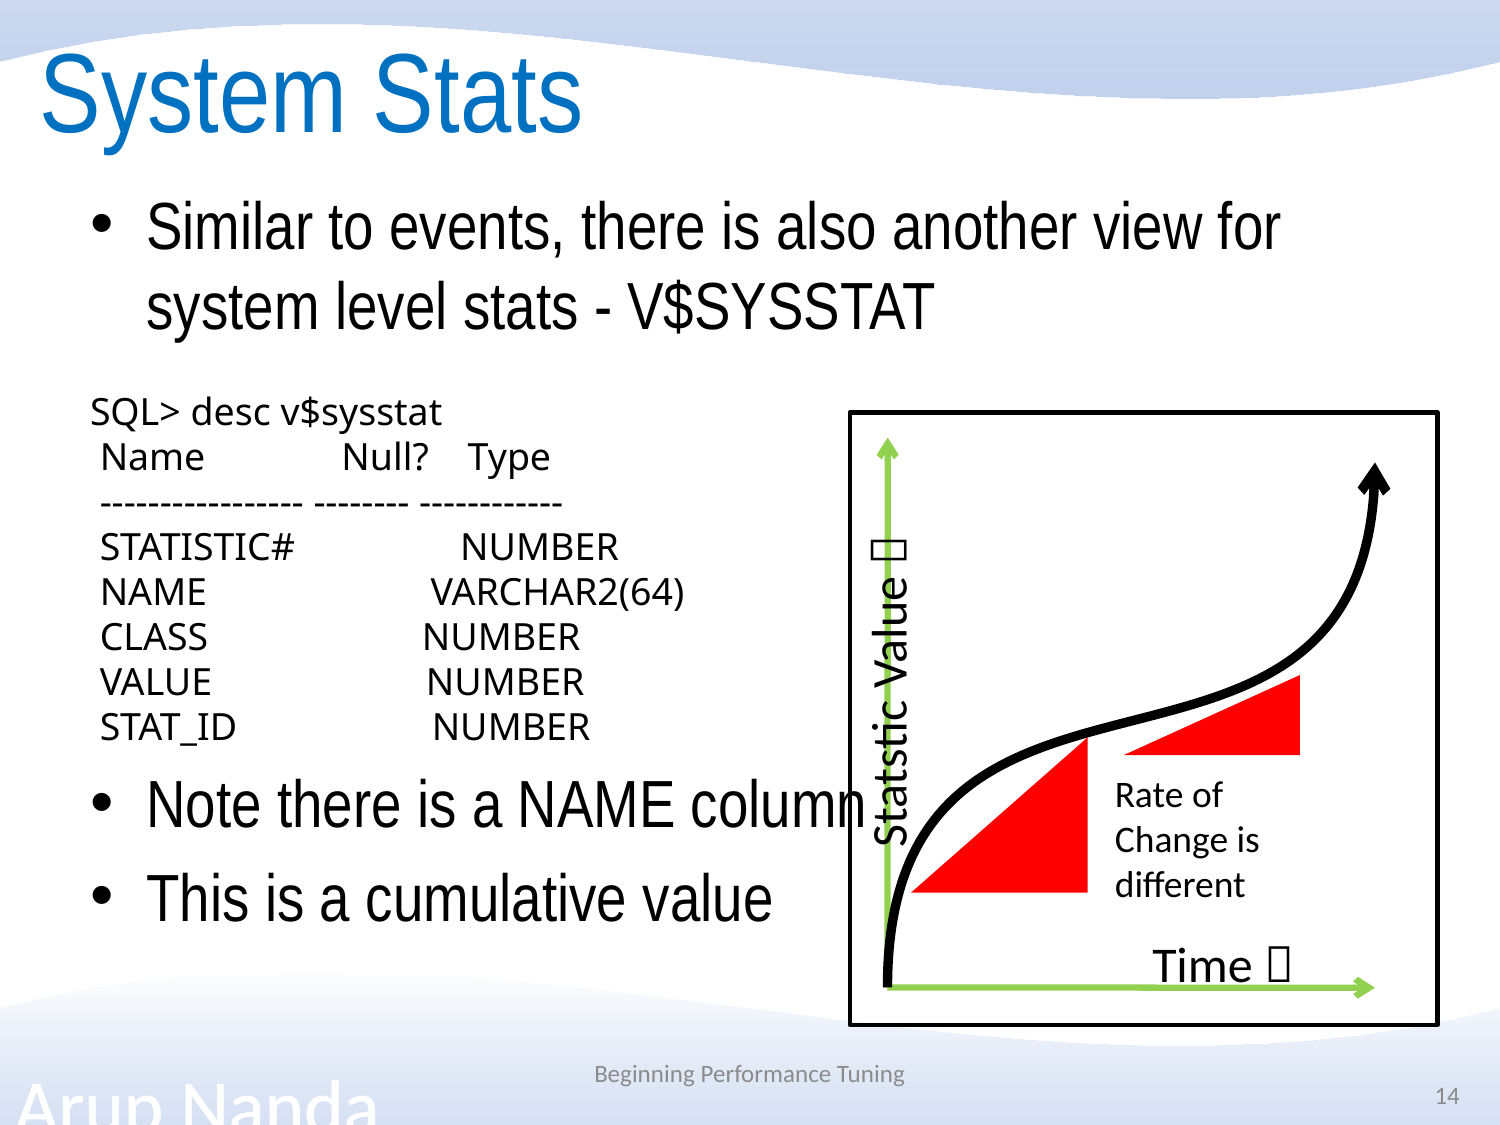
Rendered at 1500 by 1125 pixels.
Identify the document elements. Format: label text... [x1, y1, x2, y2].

title System Stats [24, 24, 1475, 150]
list Similar to events, there is also another view for system level stats - V$SYSSTAT SQL> desc v$sysstat Name Null? Type ----------------- -------- ------------ STATISTIC# NUMBER NAME VARCHAR2(64) CLASS NUMBER VALUE NUMBER STAT_ID NUMBER Note there is a NAME column This is a cumulative value [75, 174, 1425, 1005]
slide_number 14 [1125, 1065, 1475, 1125]
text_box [868, 480, 1394, 969]
text_box [849, 412, 1438, 1025]
footer Beginning Performance Tuning [512, 1042, 988, 1103]
text_box Time  [1137, 924, 1413, 1000]
text_box Statstic Value  [849, 425, 924, 710]
text_box Statstic Value  [849, 722, 863, 863]
